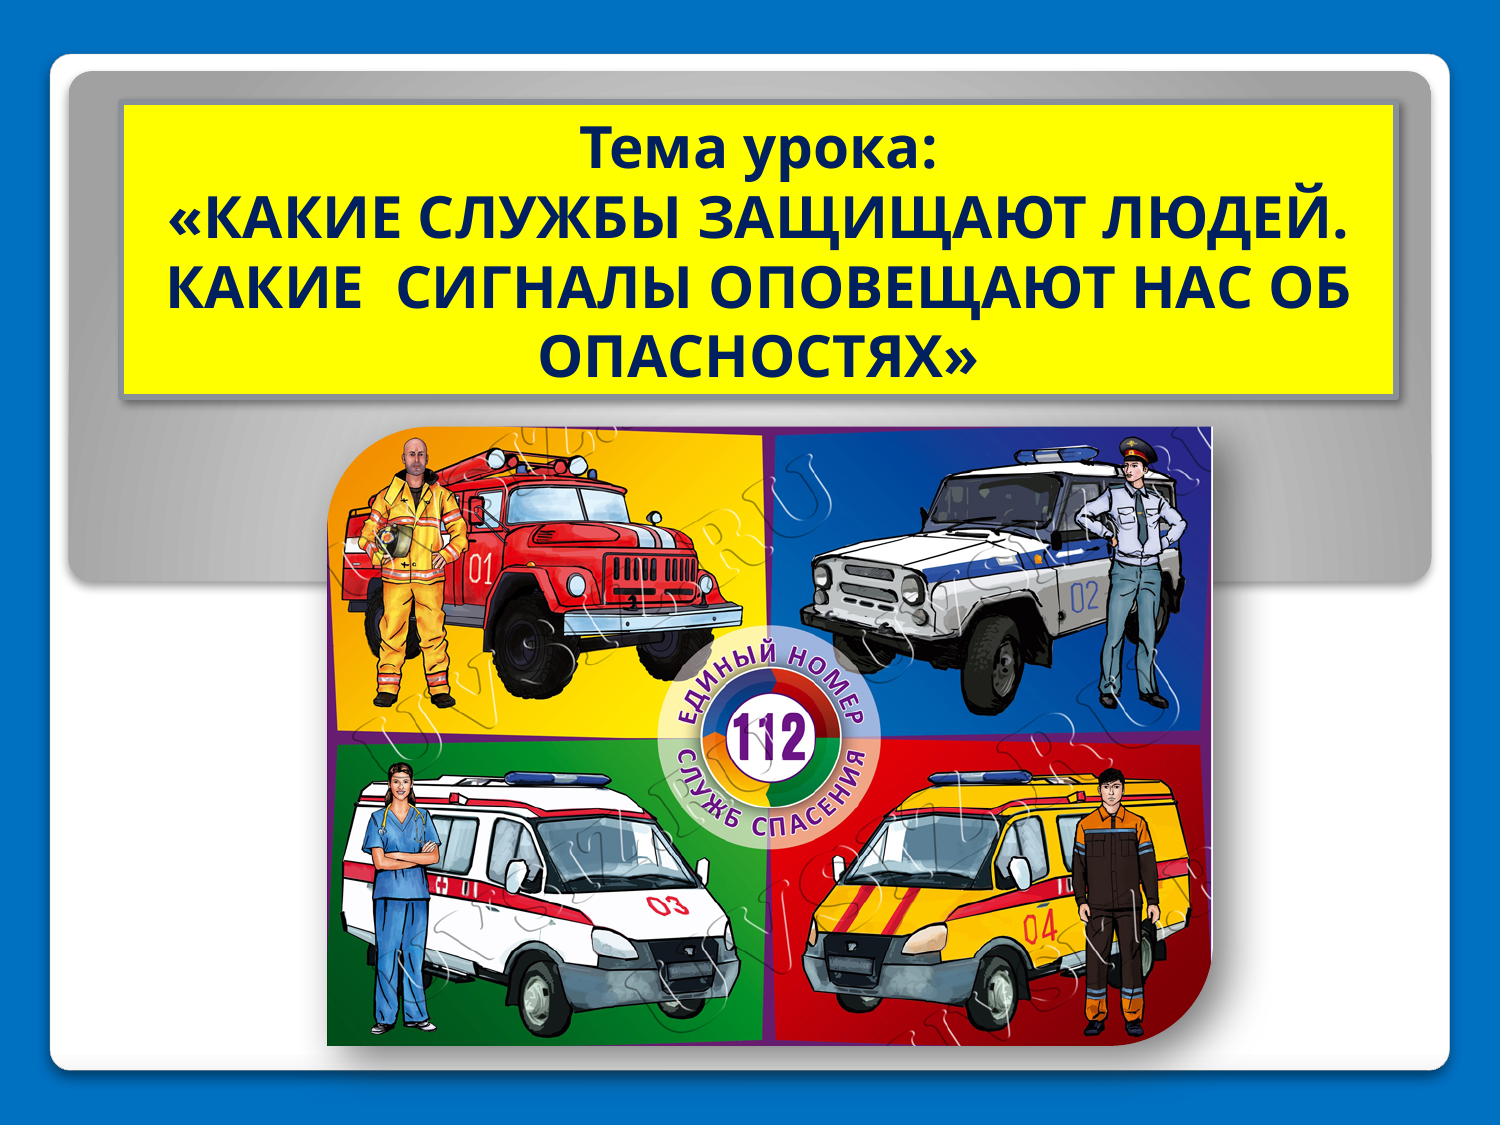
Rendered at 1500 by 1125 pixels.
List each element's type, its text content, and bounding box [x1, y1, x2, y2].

title Тема урока: «КАКИЕ СЛУЖБЫ ЗАЩИЩАЮТ ЛЮДЕЙ. КАКИЕ СИГНАЛЫ ОПОВЕЩАЮТ НАС ОБ ОПАСНОСТЯХ» [121, 101, 1397, 398]
picture [326, 426, 1214, 1047]
